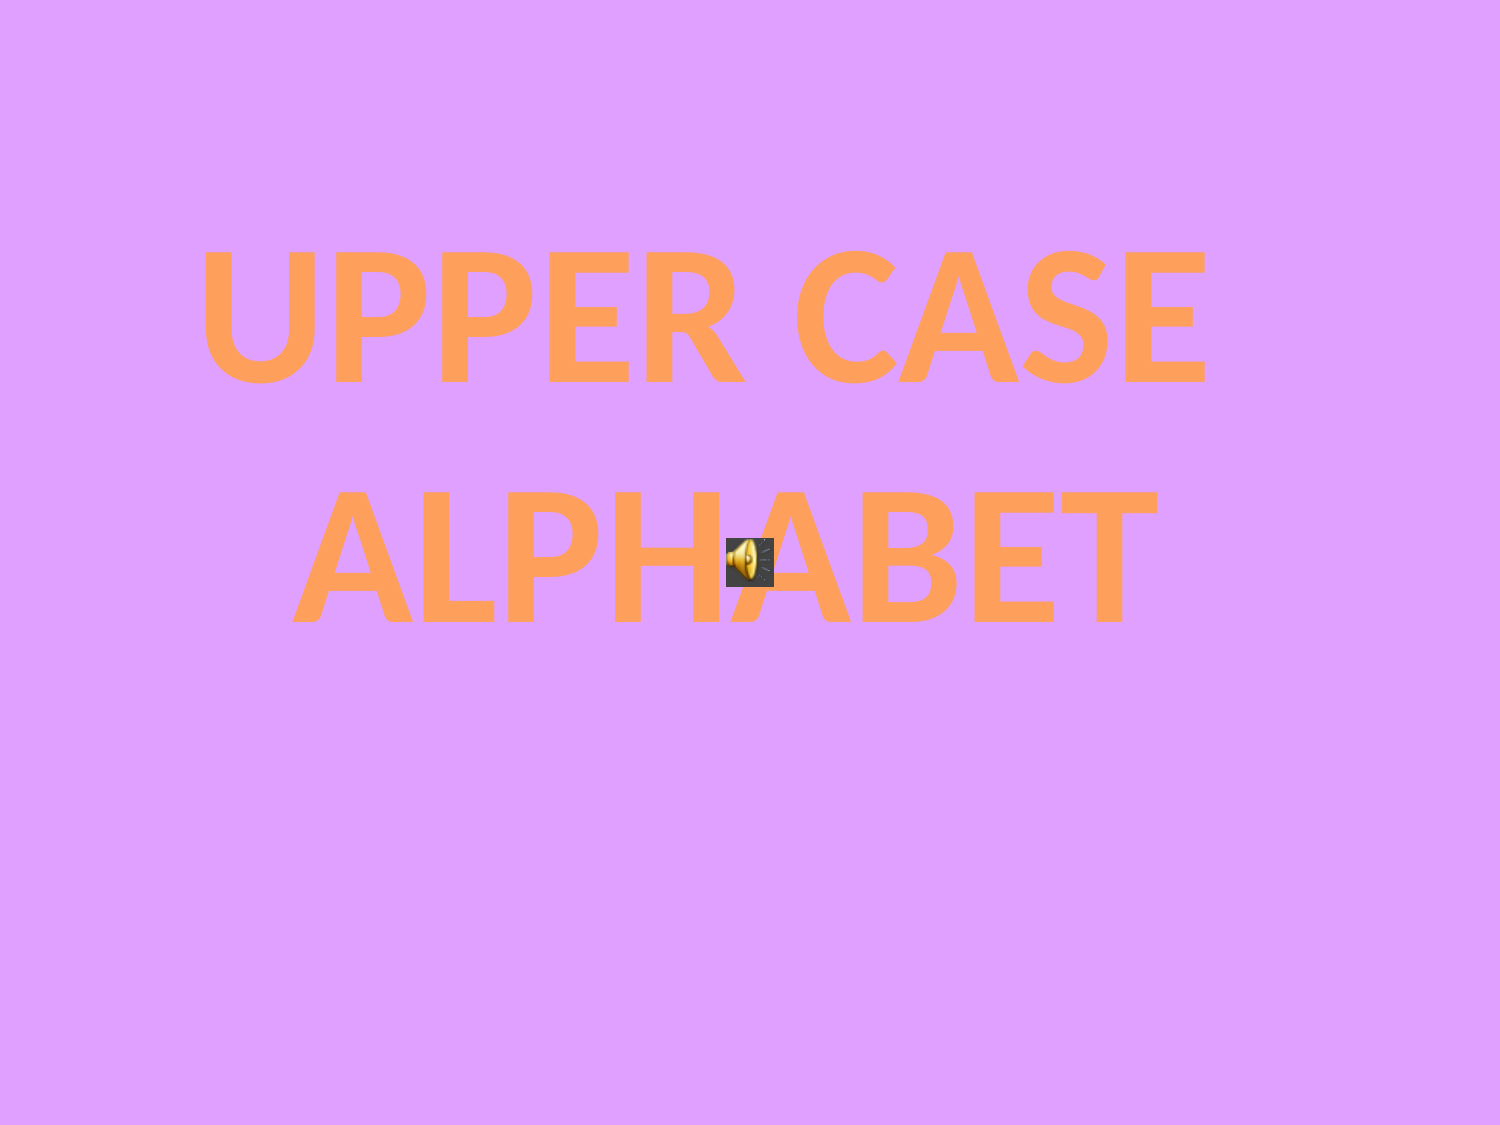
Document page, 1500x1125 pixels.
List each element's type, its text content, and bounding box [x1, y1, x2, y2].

picture [724, 537, 776, 588]
text_box UPPER CASE ALPHABET [179, 174, 1274, 670]
